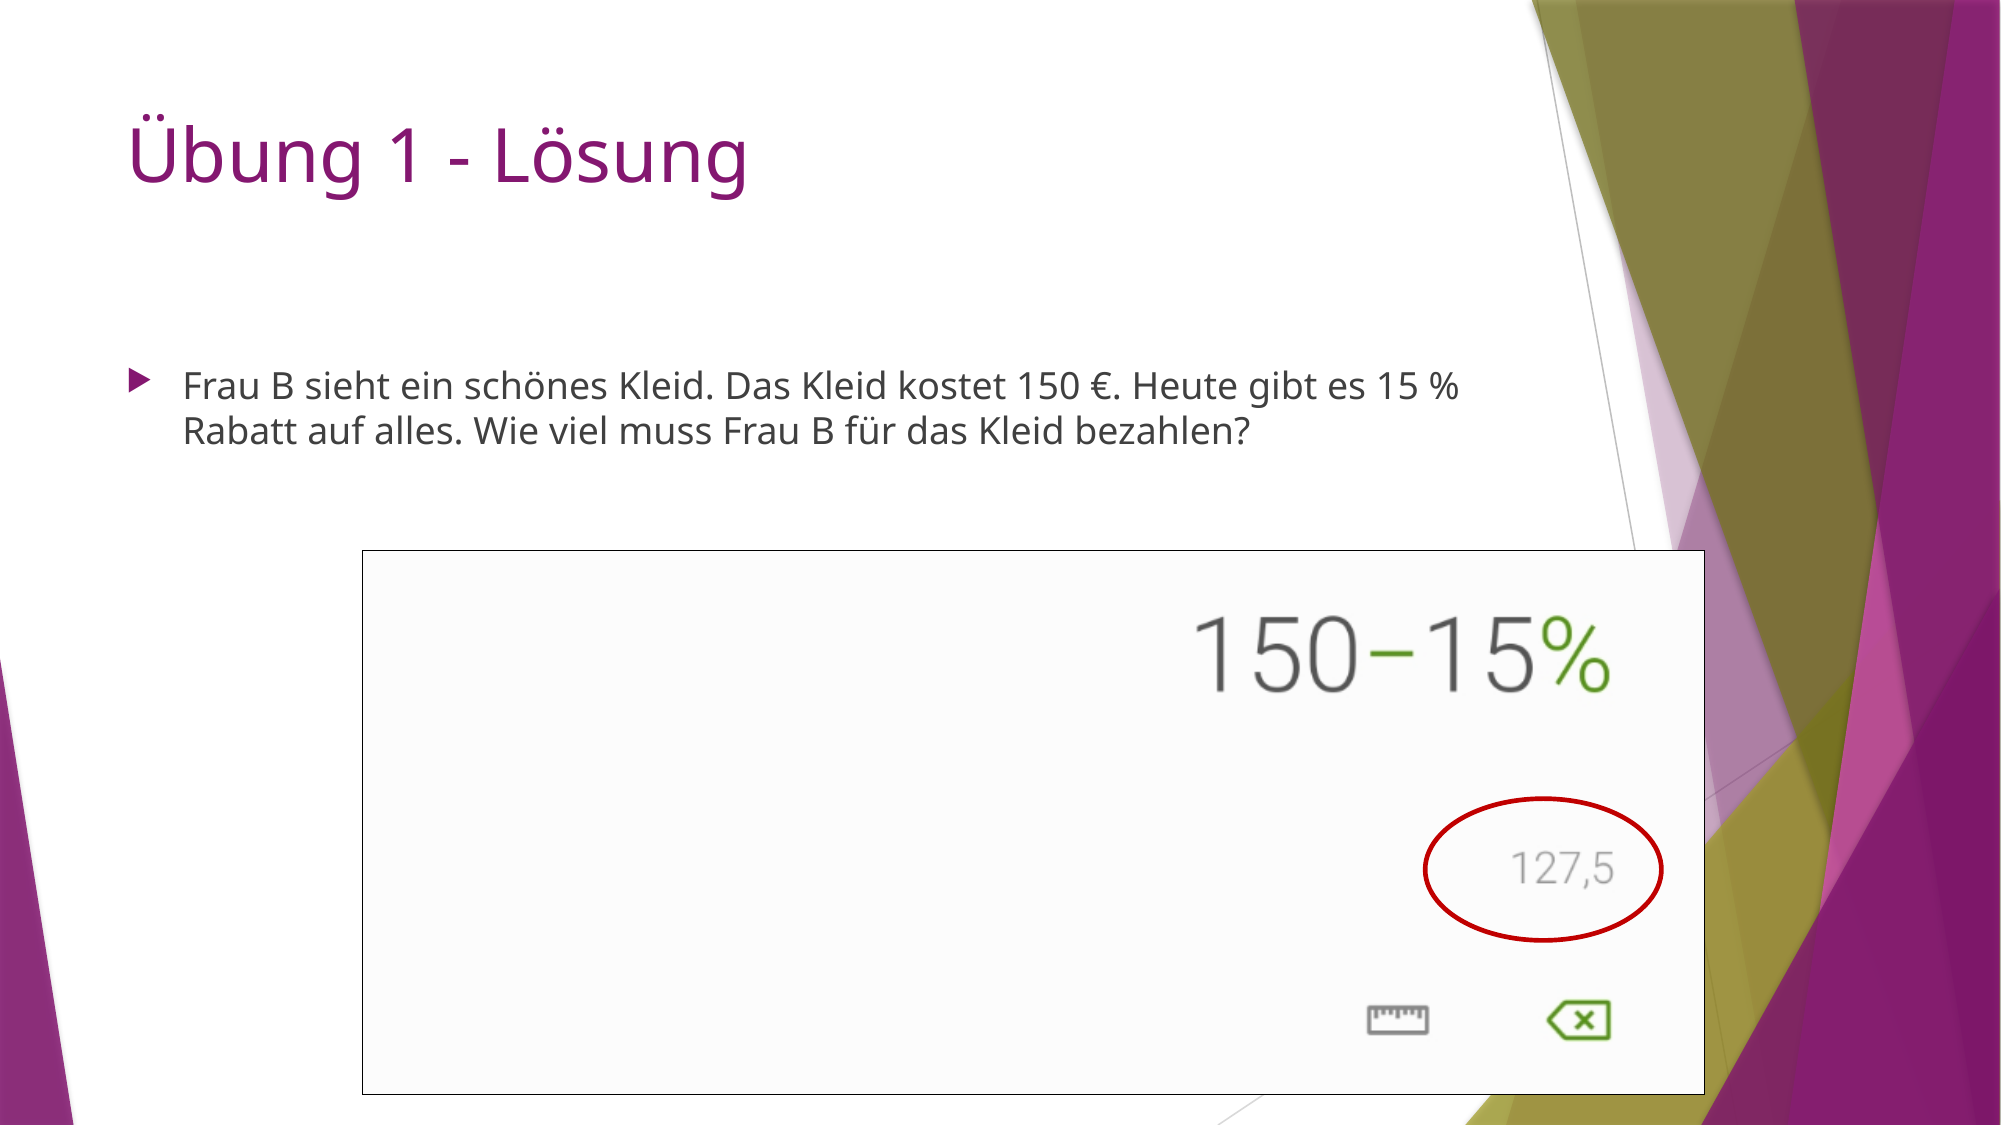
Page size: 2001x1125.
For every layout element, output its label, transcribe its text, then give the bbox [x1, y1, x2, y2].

list Frau B sieht ein schönes Kleid. Das Kleid kostet 150 €. Heute gibt es 15 % Rabatt auf alles. Wie viel muss Frau B für das Kleid bezahlen? [111, 354, 1522, 992]
title Übung 1 - Lösung [111, 99, 1522, 317]
picture [361, 550, 1706, 1095]
